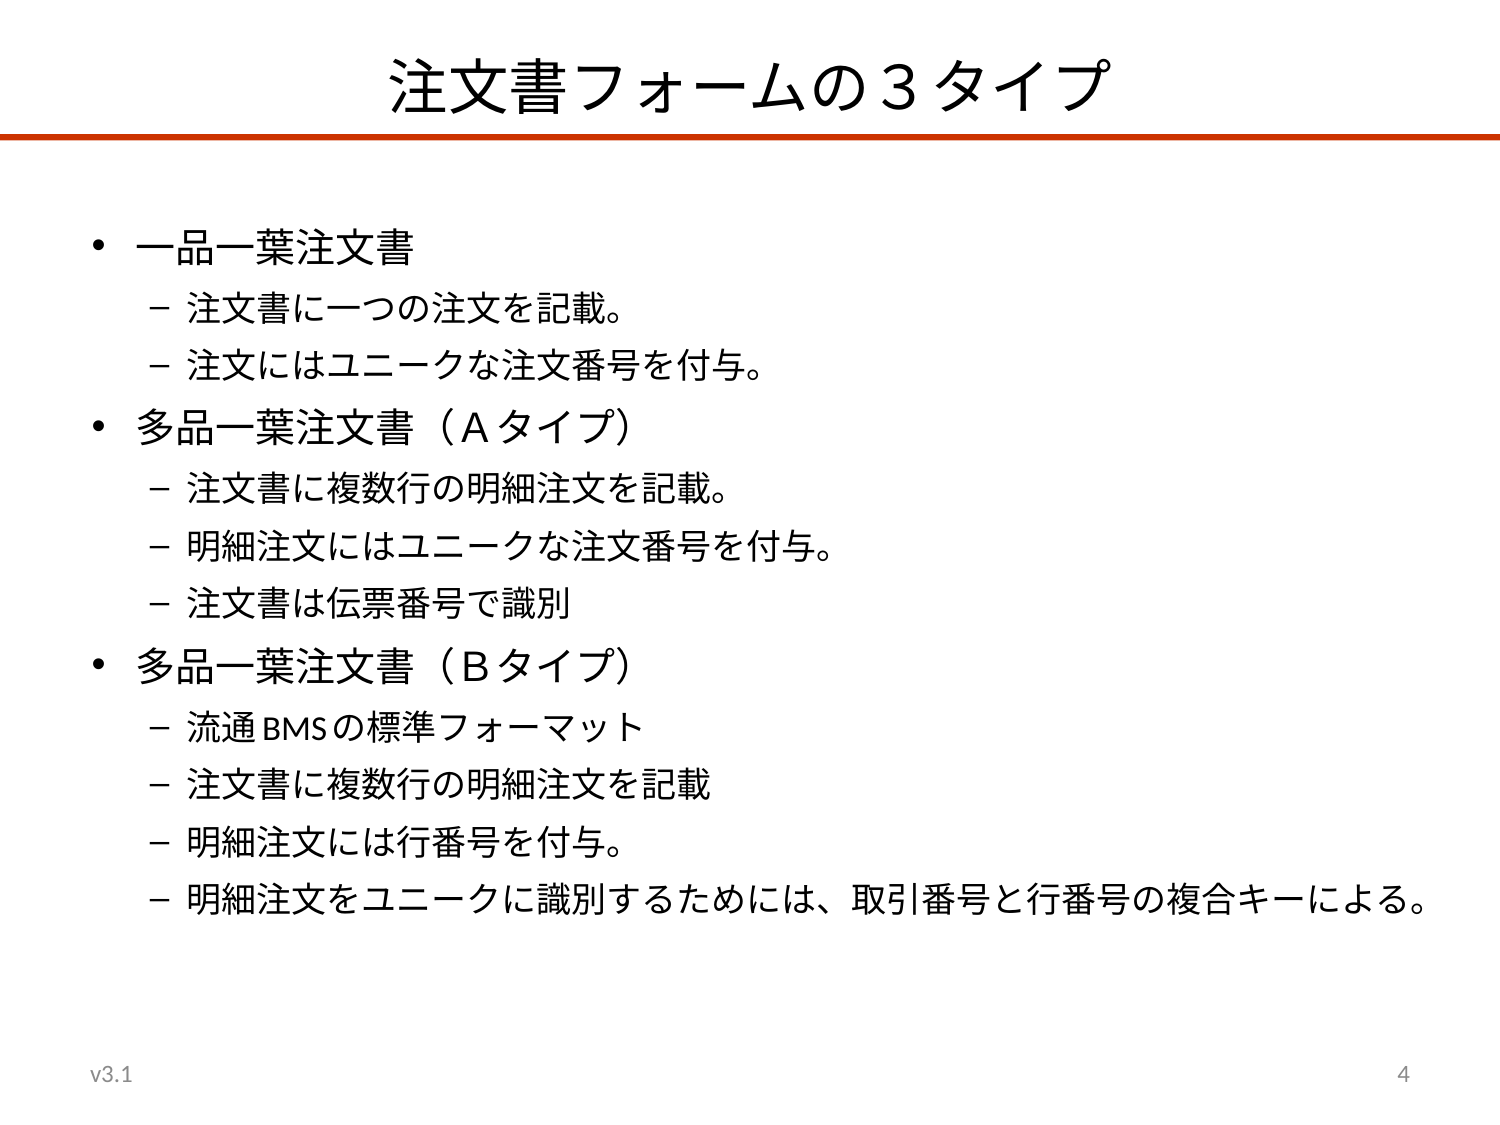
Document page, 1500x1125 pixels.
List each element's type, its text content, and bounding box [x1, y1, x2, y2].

list 一品一葉注文書 注文書に一つの注文を記載。 注文にはユニークな注文番号を付与。 多品一葉注文書（Ａタイプ） 注文書に複数行の明細注文を記載。 明細注文にはユニークな注文番号を付与。 注文書は伝票番号で識別 多品一葉注文書（Ｂタイプ） 流通BMSの標準フォーマット 注文書に複数行の明細注文を記載 明細注文には行番号を付与。 明細注文をユニークに識別するためには、取引番号と行番号の複合キーによる。 [76, 208, 1427, 976]
title 注文書フォームの３タイプ [75, 30, 1425, 135]
slide_number v3.1 [75, 1042, 425, 1103]
slide_number 4 [1074, 1042, 1425, 1103]
